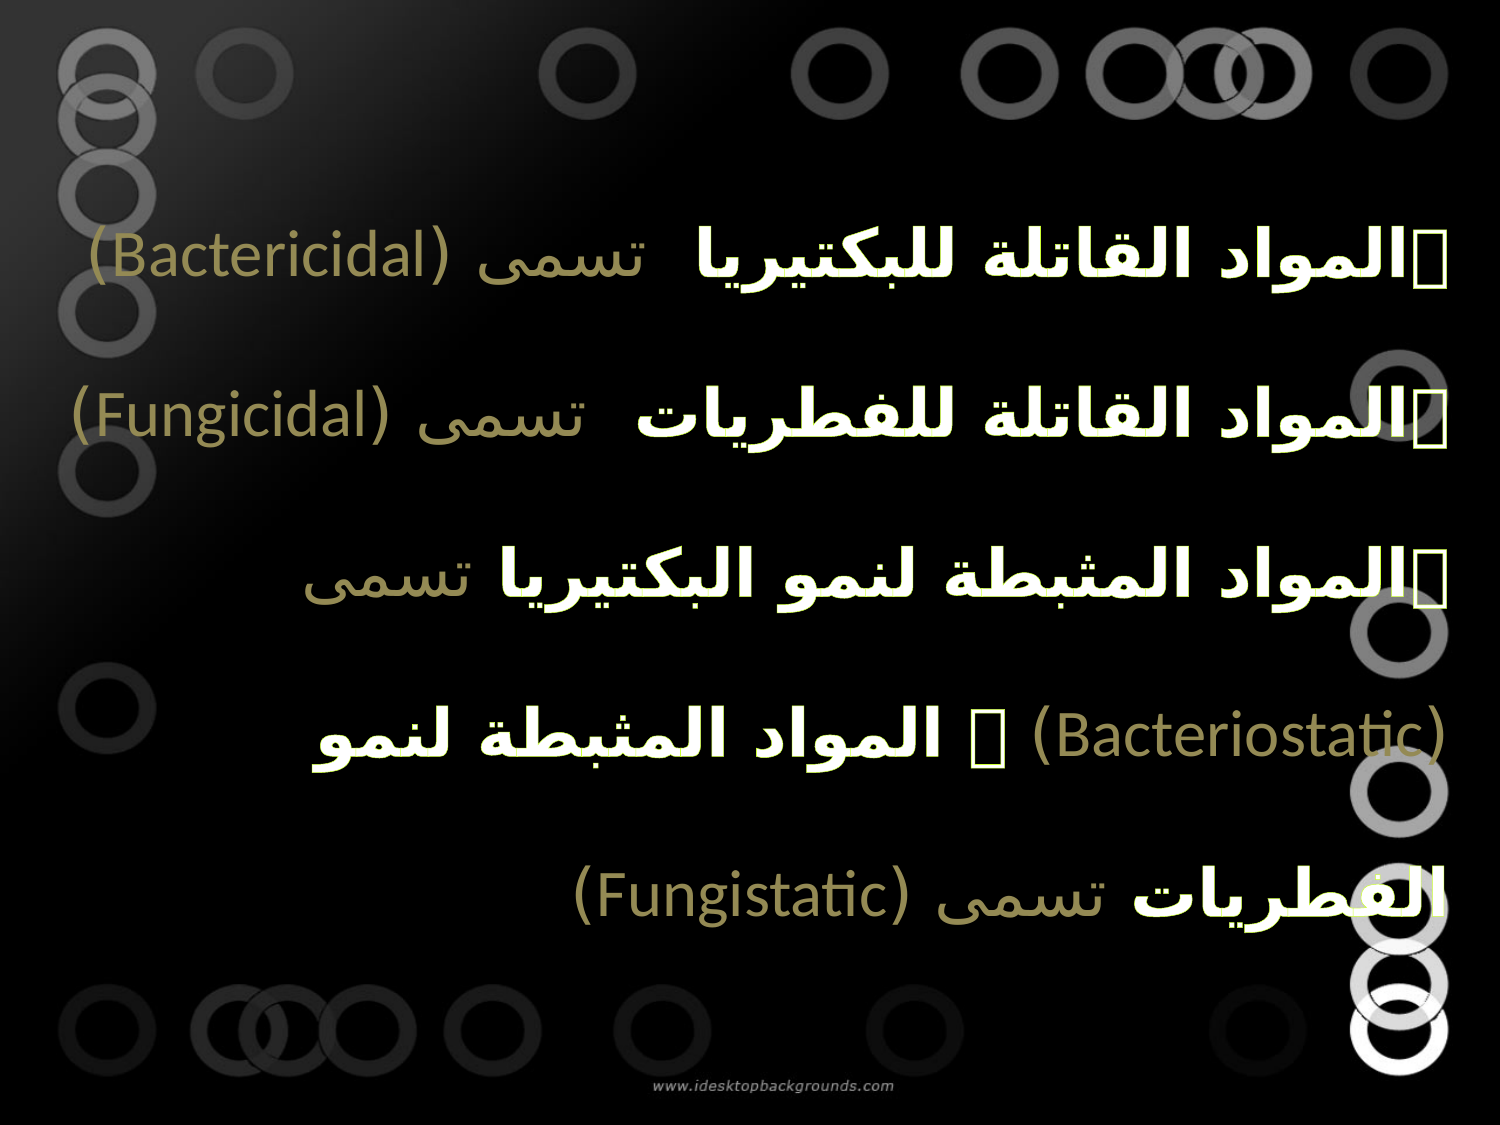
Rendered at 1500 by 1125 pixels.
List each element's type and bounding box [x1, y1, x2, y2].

list [0, 0, 1500, 1125]
